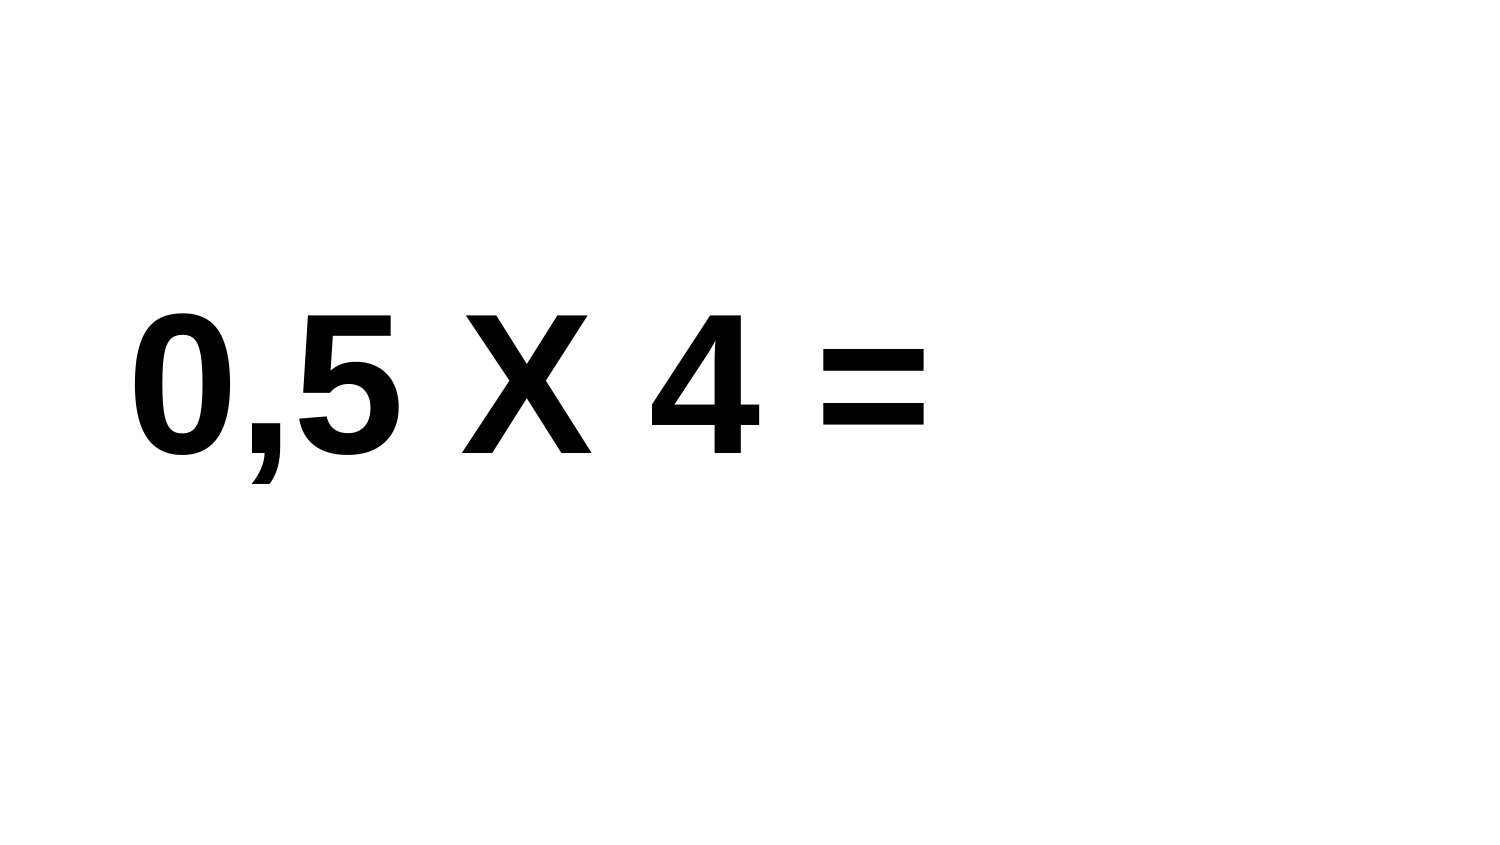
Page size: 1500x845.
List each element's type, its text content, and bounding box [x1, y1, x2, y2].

text_box 0,5 X 4 = [112, 318, 1388, 509]
